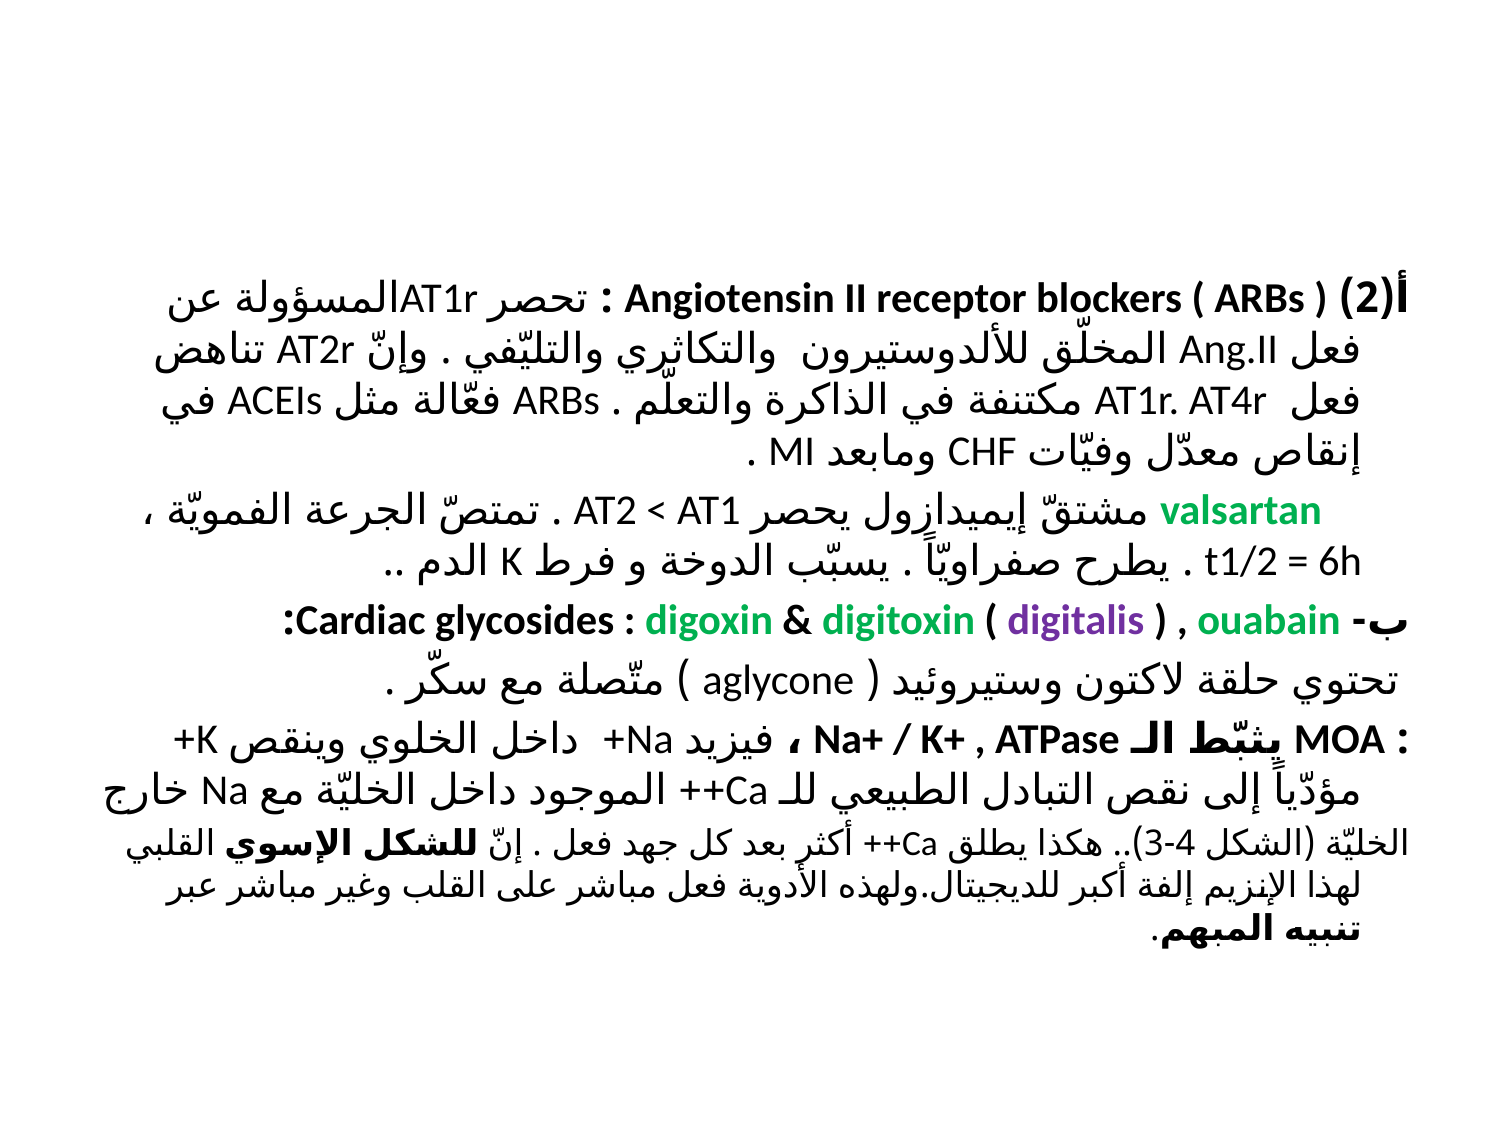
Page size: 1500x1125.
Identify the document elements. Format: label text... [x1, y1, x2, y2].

list أ(2) Angiotensin II receptor blockers ( ARBs ) : تحصر AT1rالمسؤولة عن فعل Ang.II المخلّق للألدوستيرون والتكاثري والتليّفي . وإنّ AT2r تناهض فعل AT1r. AT4r مكتنفة في الذاكرة والتعلّم . ARBs فعّالة مثل ACEIs في إنقاص معدّل وفيّات CHF ومابعد MI . valsartan مشتقّ إيميدازول يحصر AT2 < AT1 . تمتصّ الجرعة الفمويّة ، t1/2 = 6h . يطرح صفراويّاً . يسبّب الدوخة و فرط K الدم .. ب- Cardiac glycosides : digoxin & digitoxin ( digitalis ) , ouabain: تحتوي حلقة لاكتون وستيروئيد ( aglycone ) متّصلة مع سكّر . : MOA يثبّط الـ Na+ / K+ , ATPase ، فيزيد Na+ داخل الخلوي وينقص K+ مؤدّياً إلى نقص التبادل الطبيعي للـ Ca++ الموجود داخل الخليّة مع Na خارج الخليّة (الشكل 4-3).. هكذا يطلق Ca++ أكثر بعد كل جهد فعل . إنّ للشكل الإسوي القلبي لهذا الإنزيم إلفة أكبر للديجيتال.ولهذه الأدوية فعل مباشر على القلب وغير مباشر عبر تنبيه المبهم. [75, 262, 1425, 1005]
